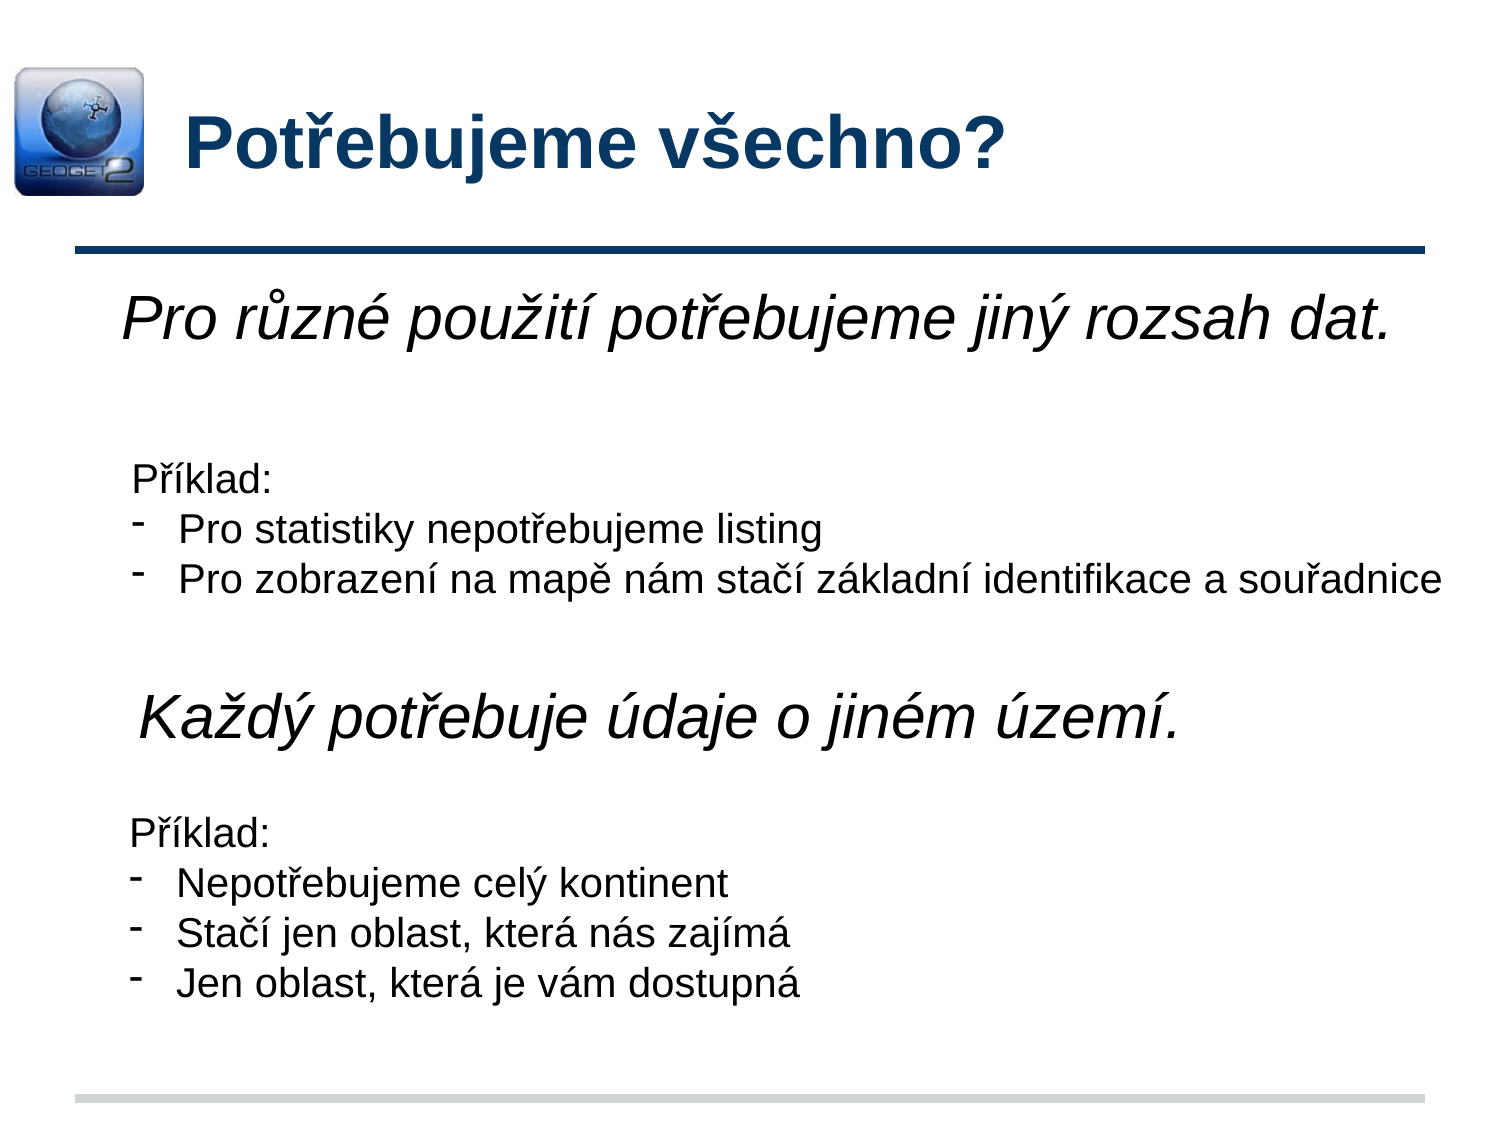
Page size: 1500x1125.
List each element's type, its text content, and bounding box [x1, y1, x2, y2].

title Potřebujeme všechno? [169, 45, 1425, 233]
list Pro různé použití potřebujeme jiný rozsah dat. [75, 262, 1425, 398]
text_box Příklad: Pro statistiky nepotřebujeme listing Pro zobrazení na mapě nám stačí základní identifikace a souřadnice [116, 444, 1459, 610]
text_box Každý potřebuje údaje o jiném území. [123, 668, 1199, 759]
text_box Příklad: Nepotřebujeme celý kontinent Stačí jen oblast, která nás zajímá Jen oblast, která je vám dostupná [114, 798, 816, 1014]
picture [14, 66, 144, 196]
